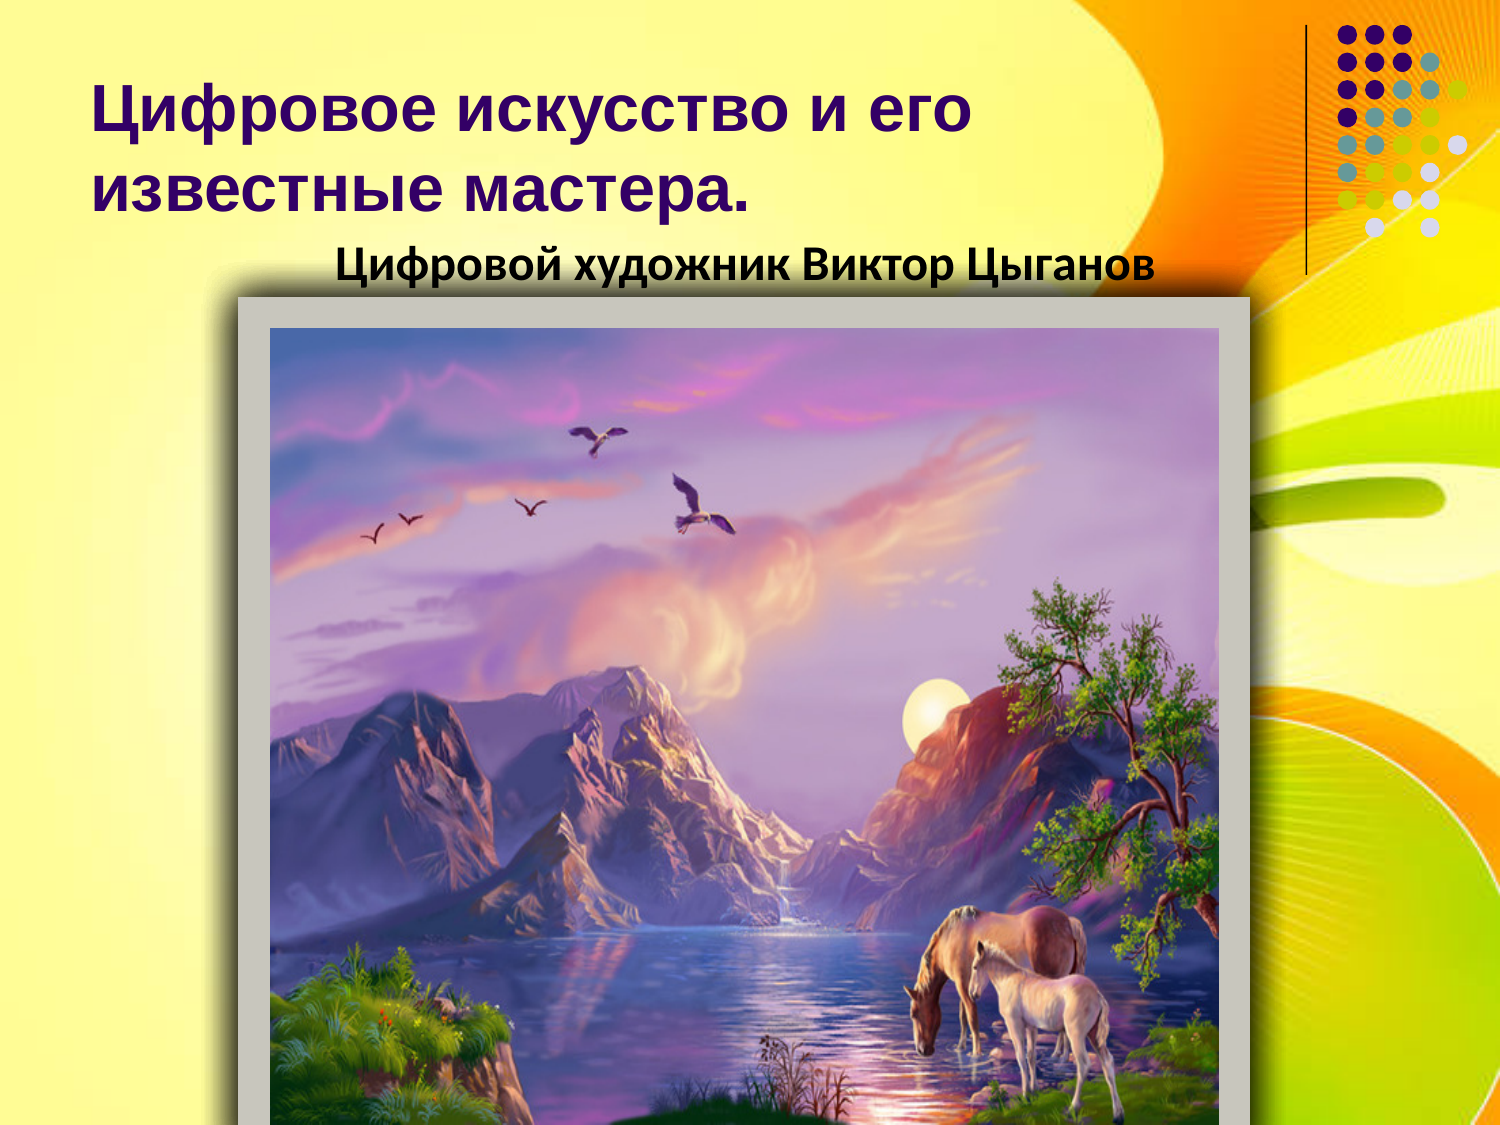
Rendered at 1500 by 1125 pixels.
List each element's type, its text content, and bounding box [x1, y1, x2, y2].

picture [269, 327, 1219, 1125]
text_box Цифровой художник Виктор Цыганов [320, 222, 1172, 263]
title Цифровое искусство и его известные мастера. [74, 19, 1313, 233]
picture [0, 0, 1500, 1125]
